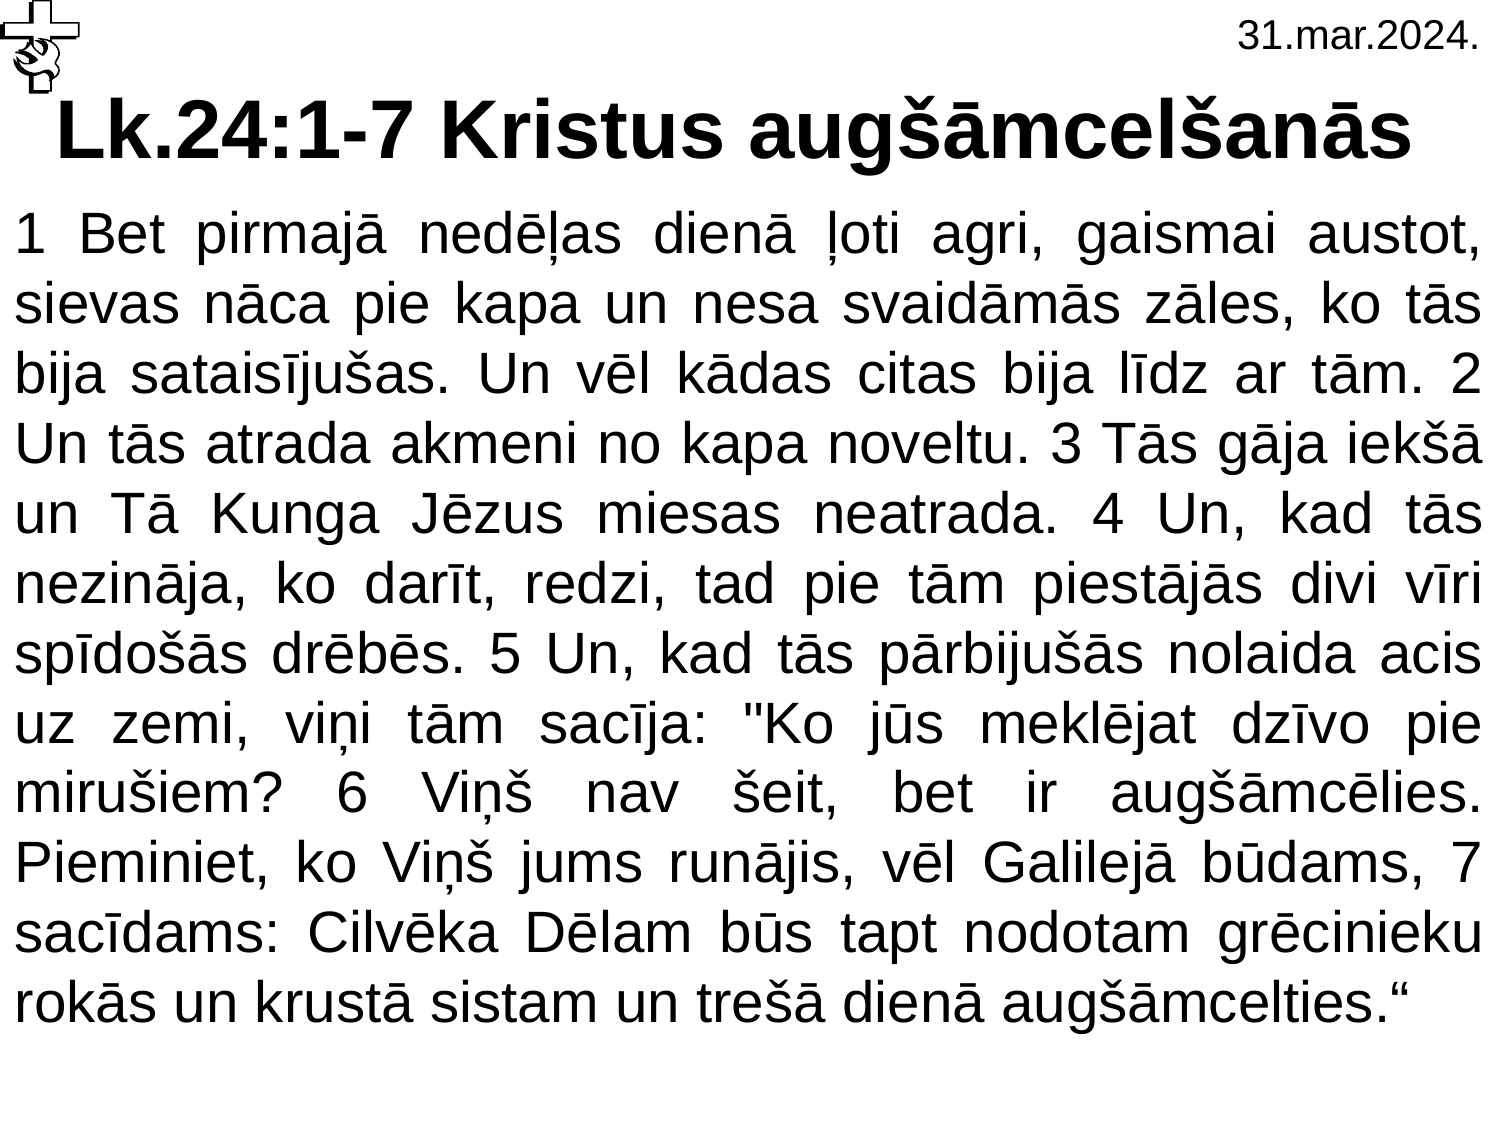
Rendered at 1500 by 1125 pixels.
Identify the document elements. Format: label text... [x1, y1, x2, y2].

title Lk.24:1-7 Kristus augšāmcelšanās [0, 54, 1500, 187]
picture [0, 0, 80, 94]
text_box 1 Bet pirmajā nedēļas dienā ļoti agri, gaismai austot, sievas nāca pie kapa un nesa svaidāmās zāles, ko tās bija sataisījušas. Un vēl kādas citas bija līdz ar tām. 2 Un tās atrada akmeni no kapa noveltu. 3 Tās gāja iekšā un Tā Kunga Jēzus miesas neatrada. 4 Un, kad tās nezināja, ko darīt, redzi, tad pie tām piestājās divi vīri spīdošās drēbēs. 5 Un, kad tās pārbijušās nolaida acis uz zemi, viņi tām sacīja: "Ko jūs meklējat dzīvo pie mirušiem? 6 Viņš nav šeit, bet ir augšāmcēlies. Pieminiet, ko Viņš jums runājis, vēl Galilejā būdams, 7 sacīdams: Cilvēka Dēlam būs tapt nodotam grēcinieku rokās un krustā sistam un trešā dienā augšāmcelties.“ [0, 187, 1500, 1042]
text_box 31.mar.2024. [1222, 0, 1500, 65]
